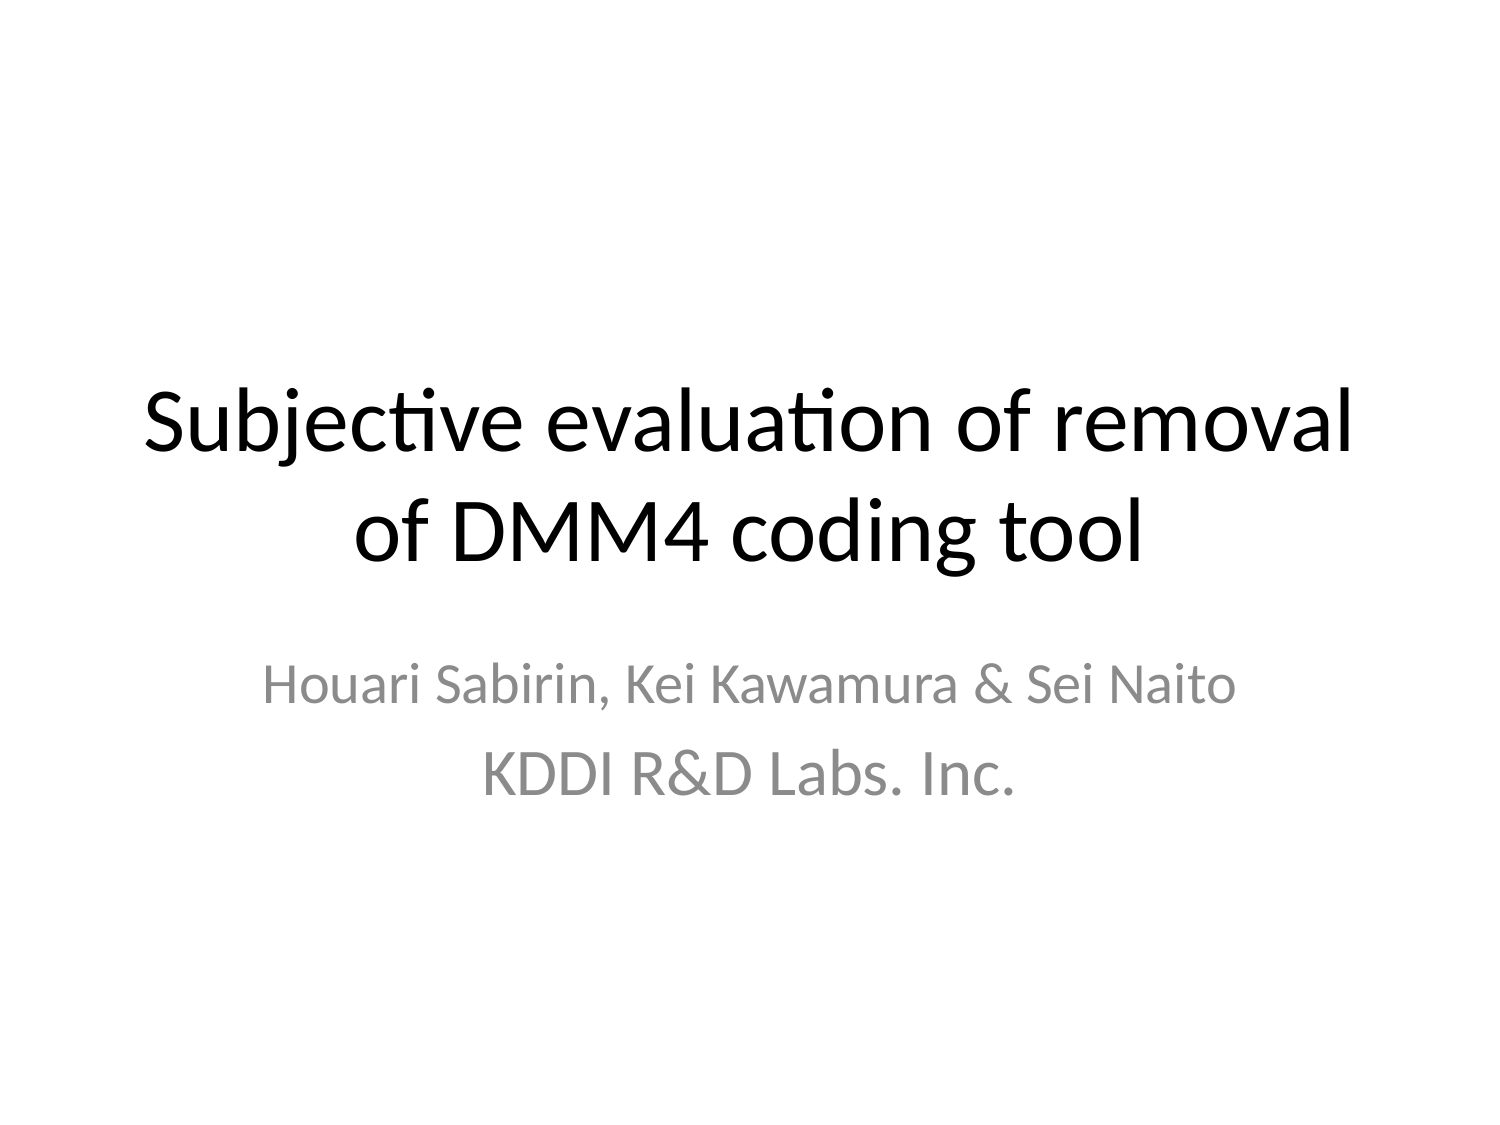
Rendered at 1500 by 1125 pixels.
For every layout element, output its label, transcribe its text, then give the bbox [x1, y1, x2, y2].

title Subjective evaluation of removal of DMM4 coding tool [112, 349, 1388, 591]
subtitle Houari Sabirin, Kei Kawamura & Sei Naito KDDI R&D Labs. Inc. [225, 637, 1275, 925]
